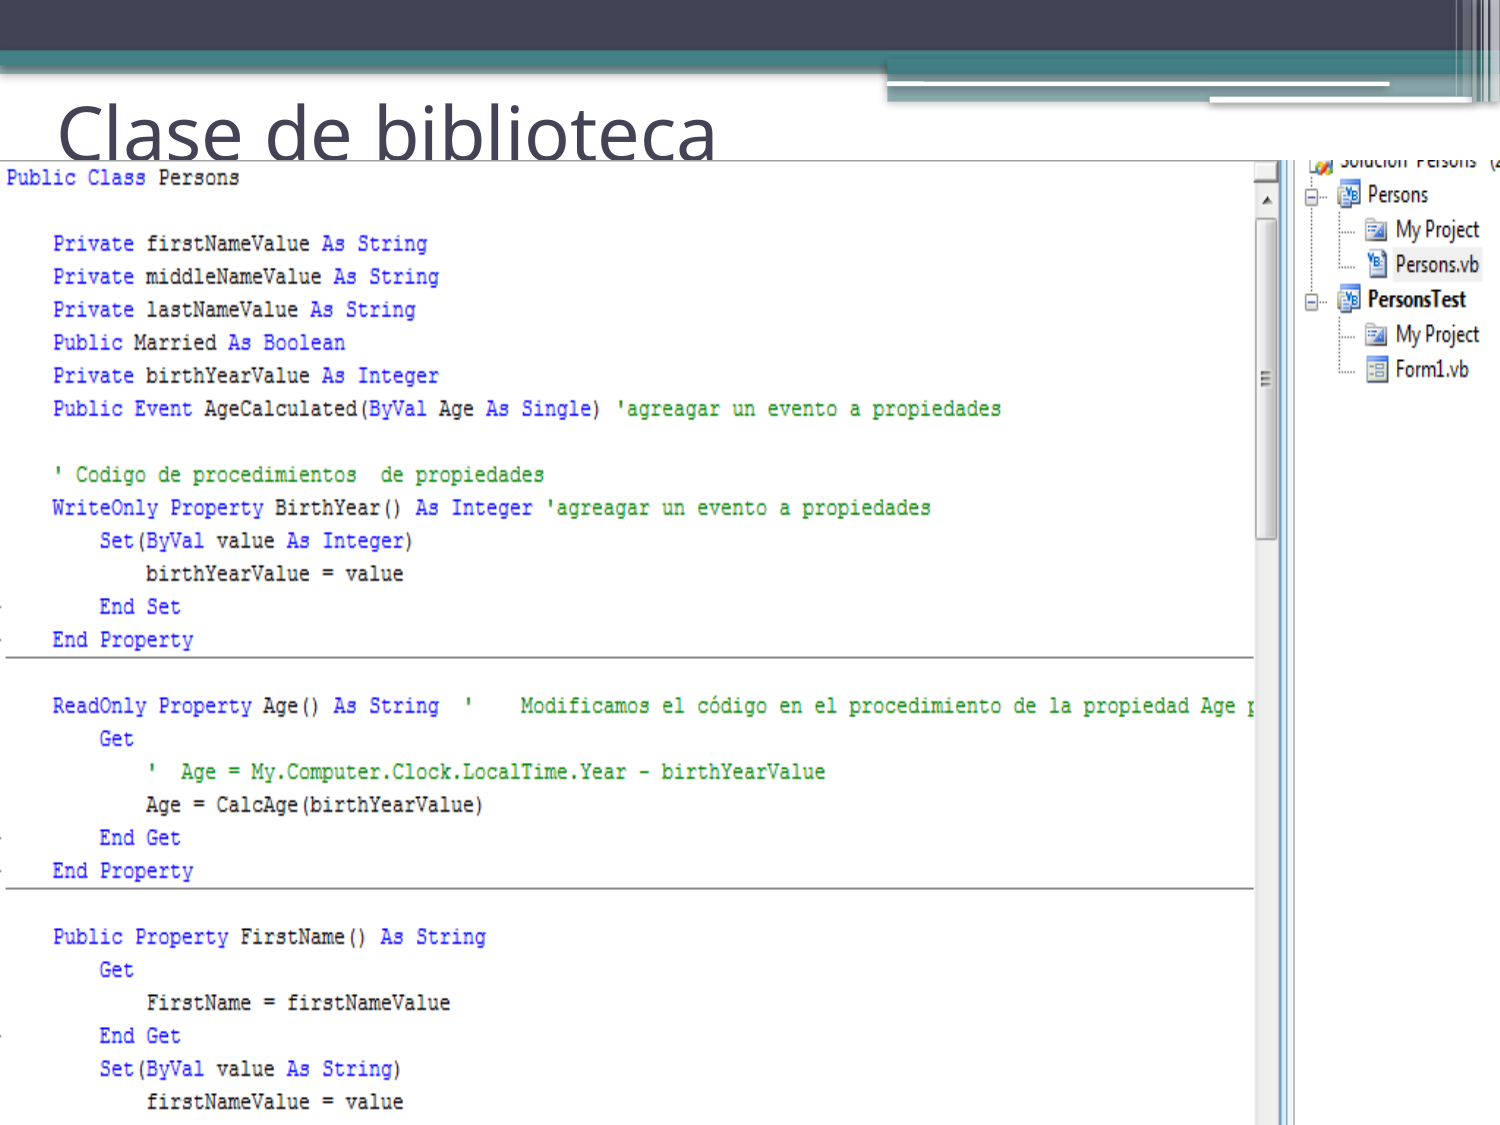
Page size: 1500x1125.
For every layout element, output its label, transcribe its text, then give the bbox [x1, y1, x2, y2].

title Clase de biblioteca [41, 78, 1392, 158]
picture [0, 160, 1500, 1125]
